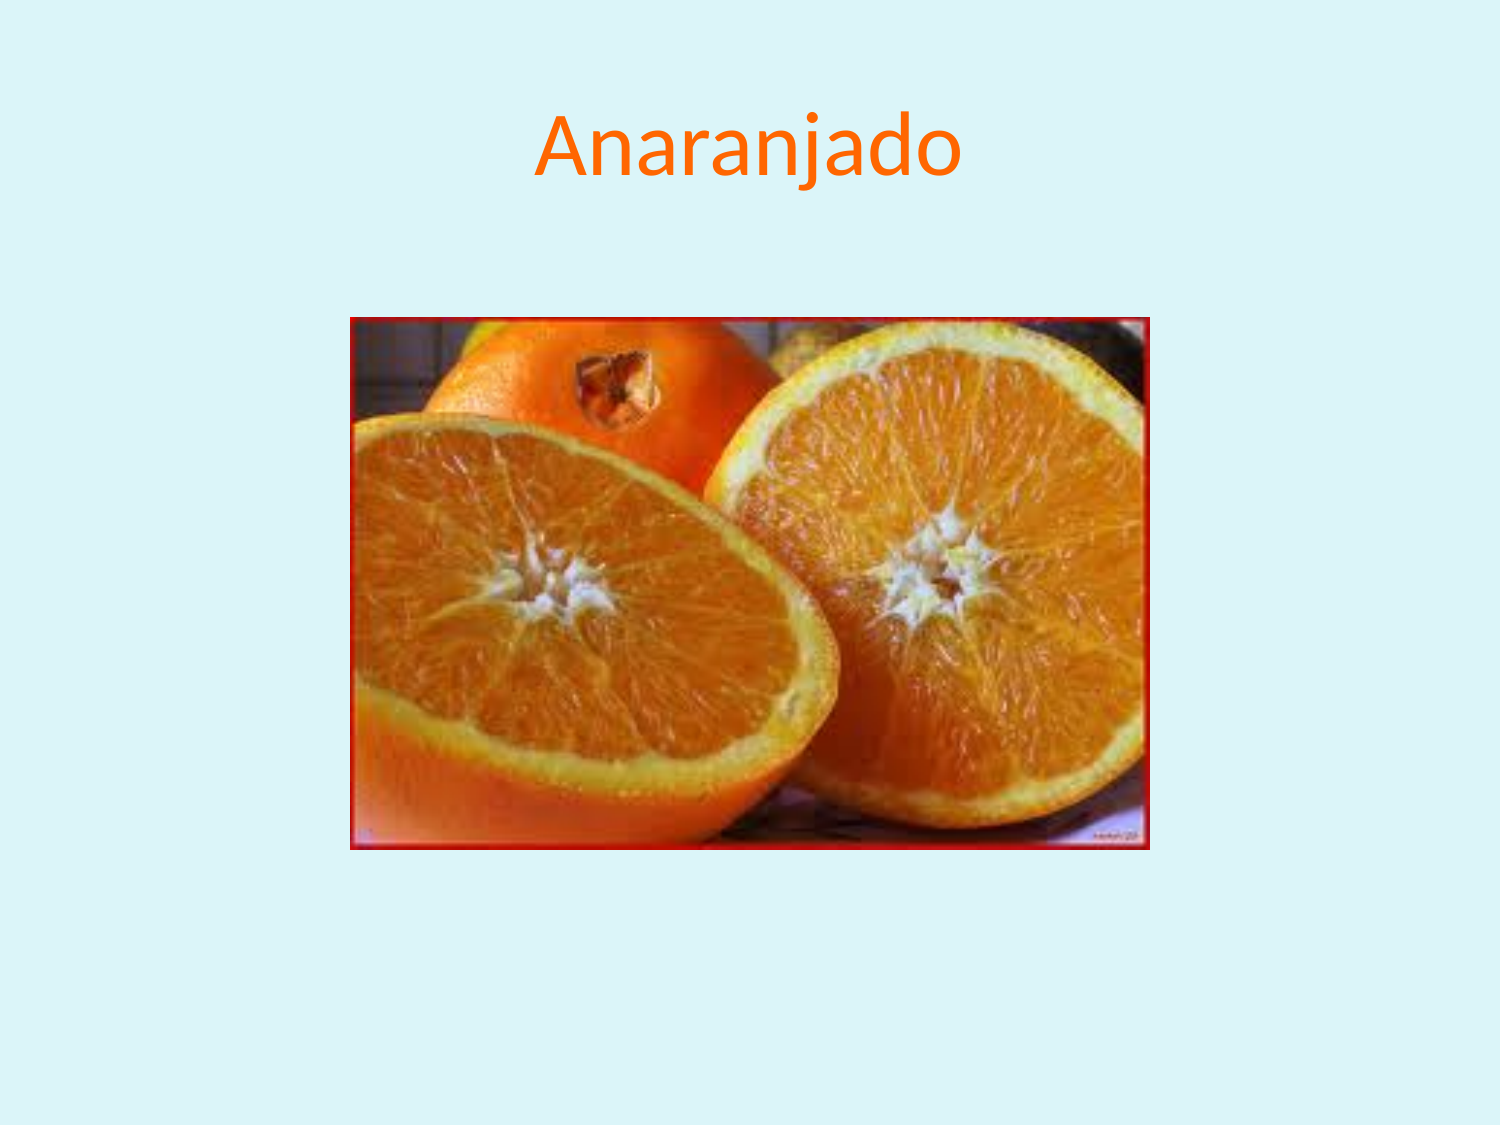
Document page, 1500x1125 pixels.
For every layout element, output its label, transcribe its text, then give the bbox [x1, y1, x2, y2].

picture [350, 317, 1150, 850]
title Anaranjado [75, 45, 1425, 233]
